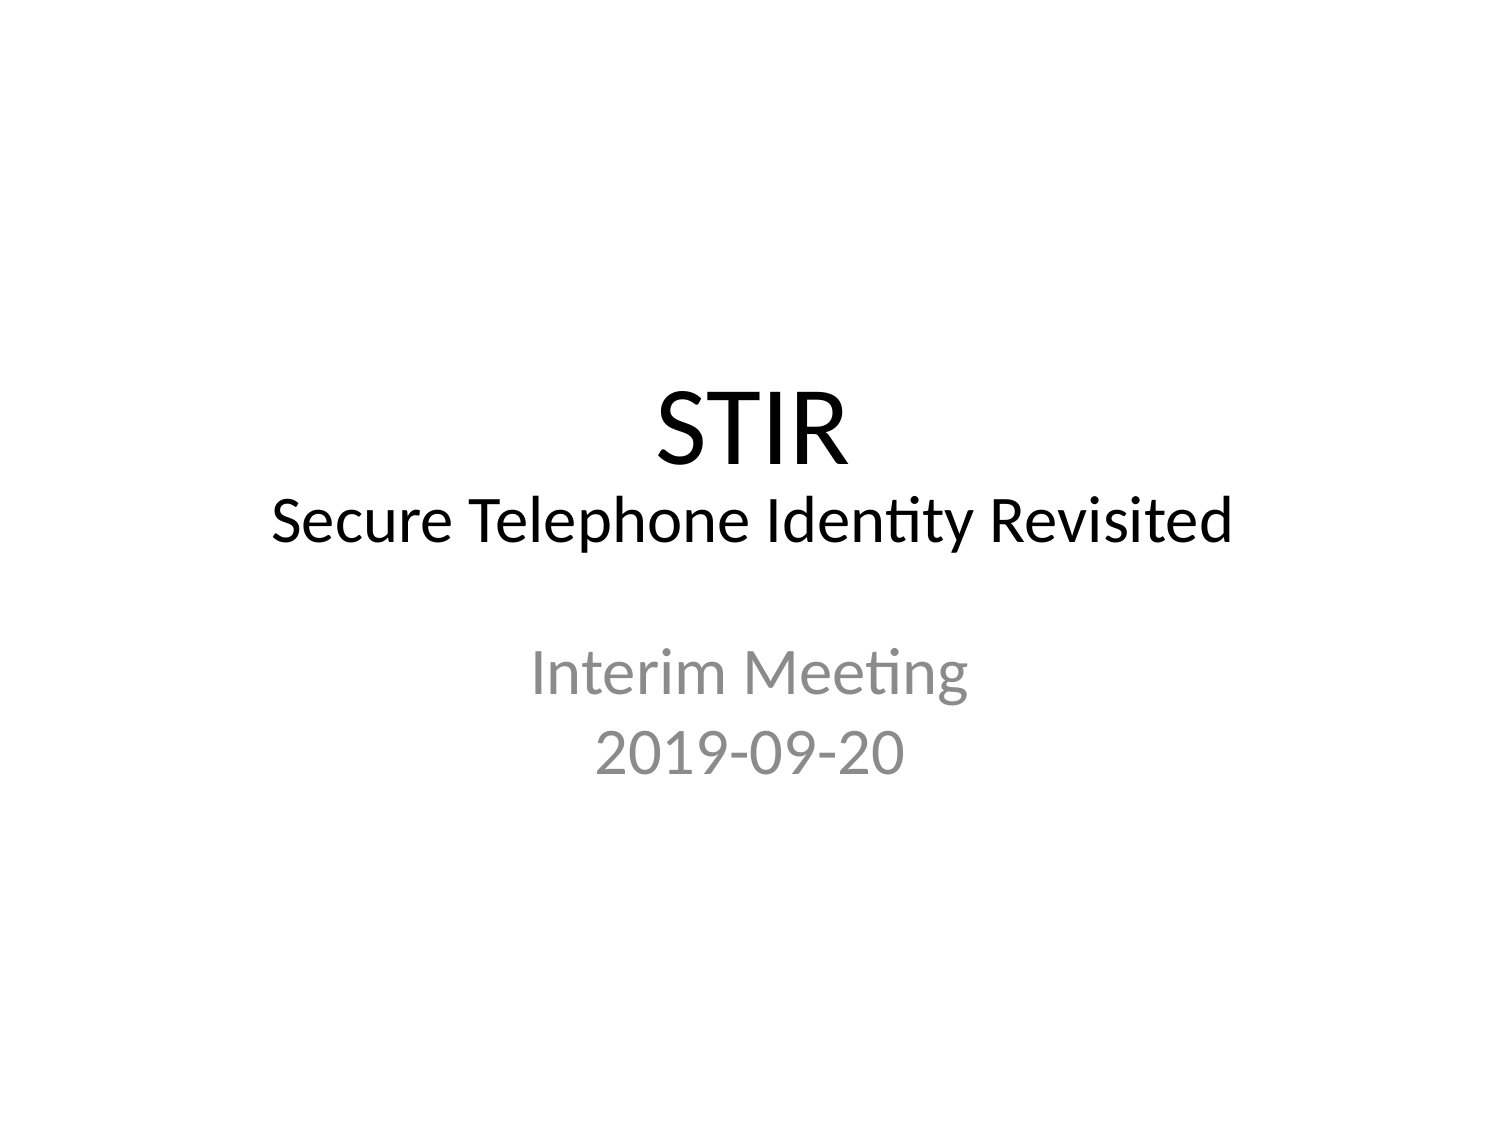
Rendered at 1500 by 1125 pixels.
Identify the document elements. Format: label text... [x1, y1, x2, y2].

text_box STIR Secure Telephone Identity Revisited [70, 349, 1436, 591]
text_box Interim Meeting 2019-09-20 [224, 637, 1275, 925]
